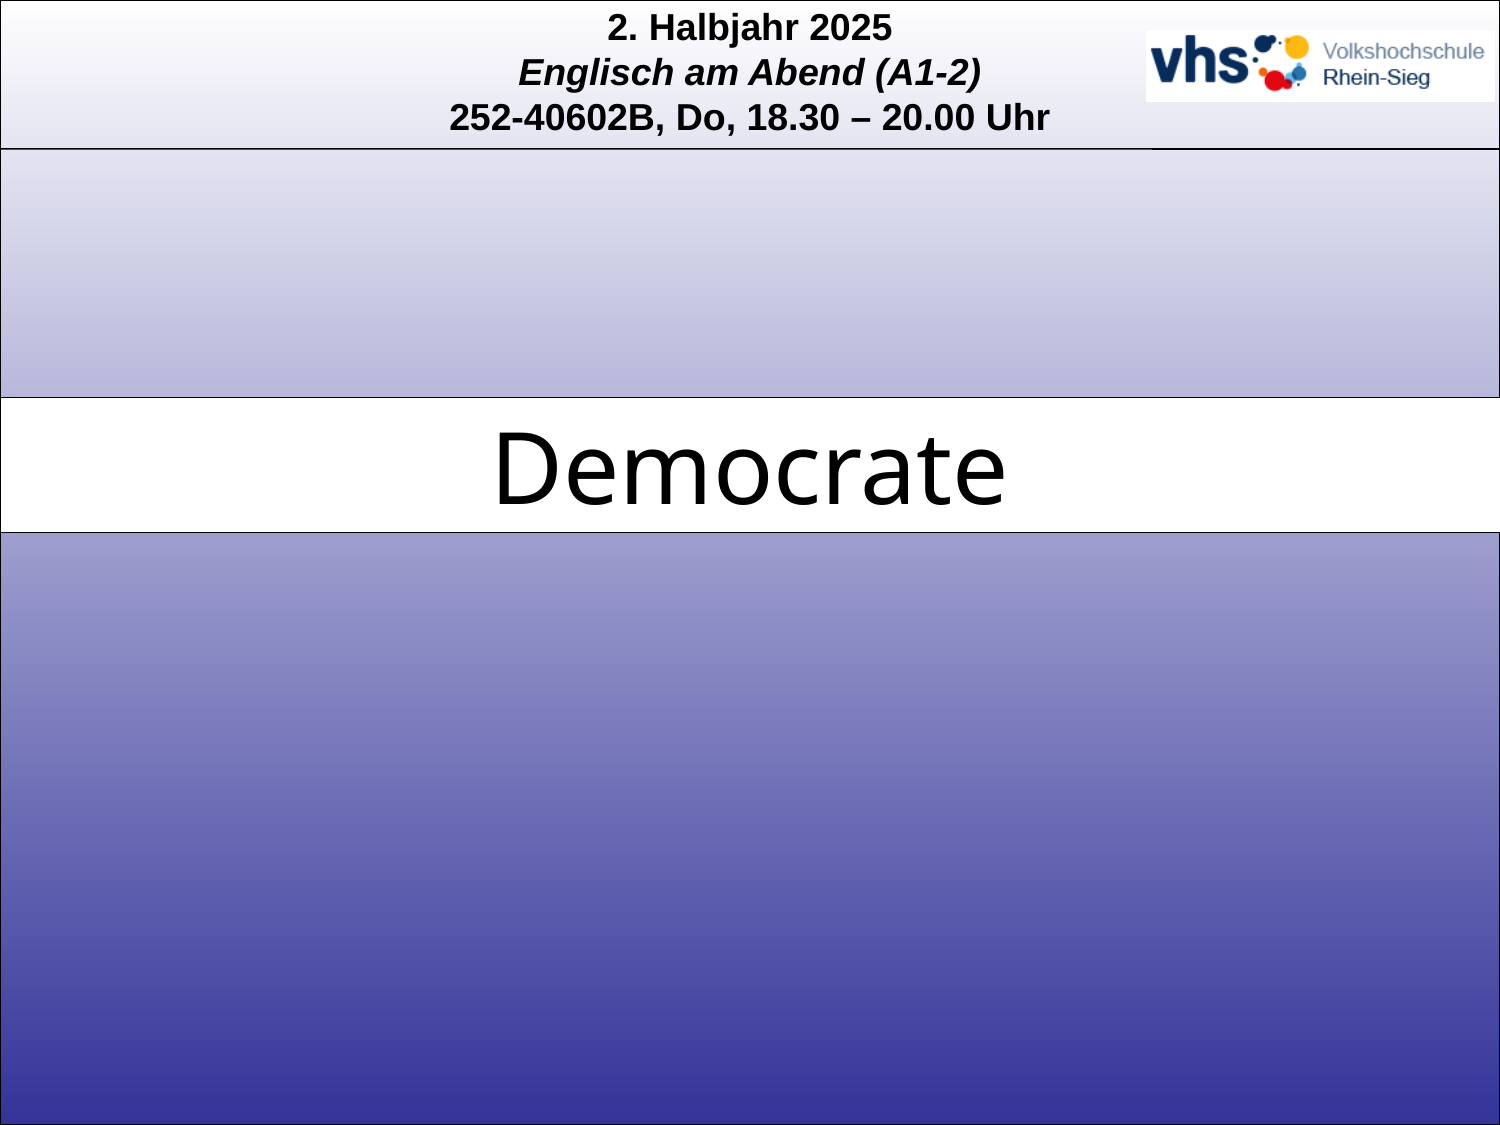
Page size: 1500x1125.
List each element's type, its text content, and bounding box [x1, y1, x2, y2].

picture [1146, 30, 1495, 102]
text_box Democrate [0, 397, 1500, 532]
